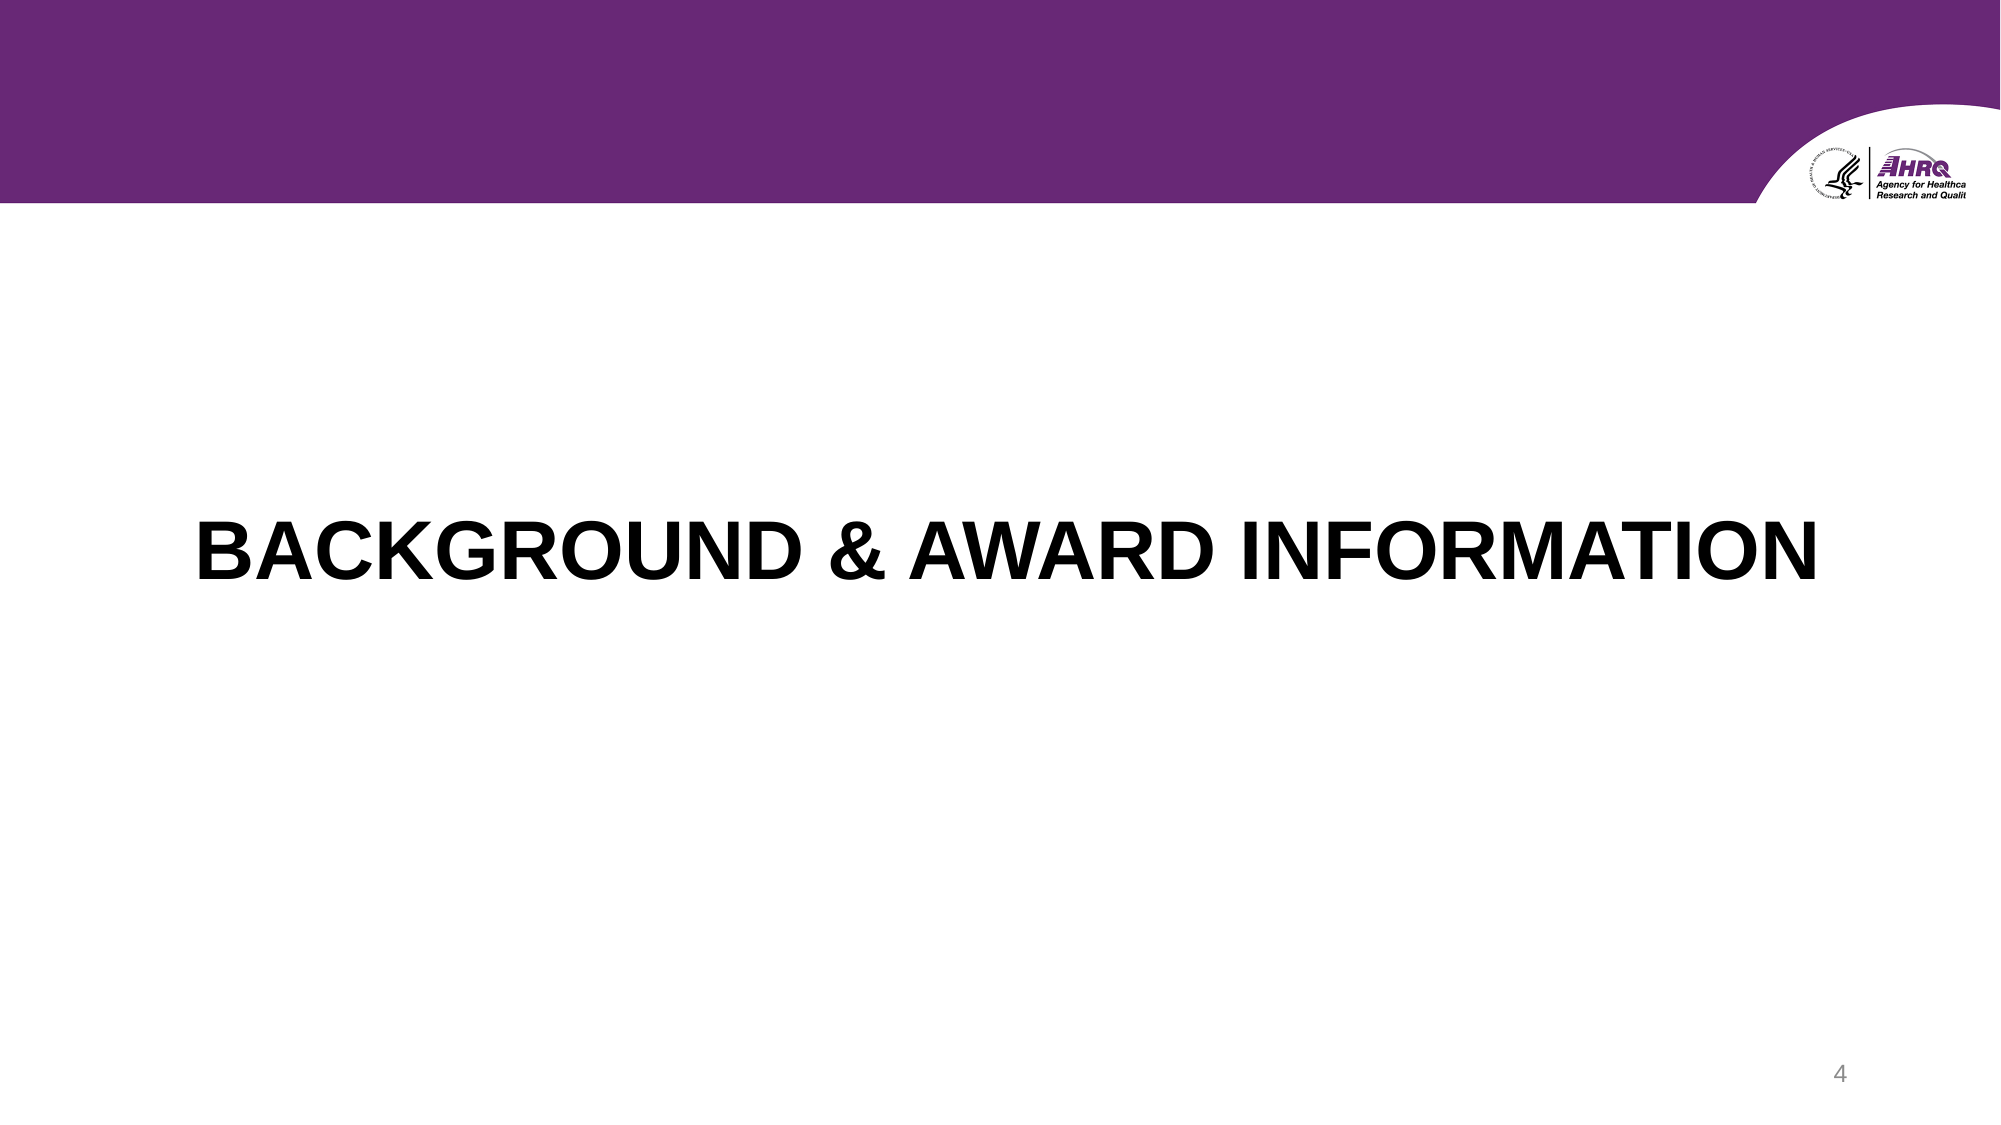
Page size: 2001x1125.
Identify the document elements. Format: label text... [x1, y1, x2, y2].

slide_number 4 [1412, 1042, 1863, 1103]
picture [0, 0, 2001, 1125]
title Background & Award information [157, 489, 1858, 713]
